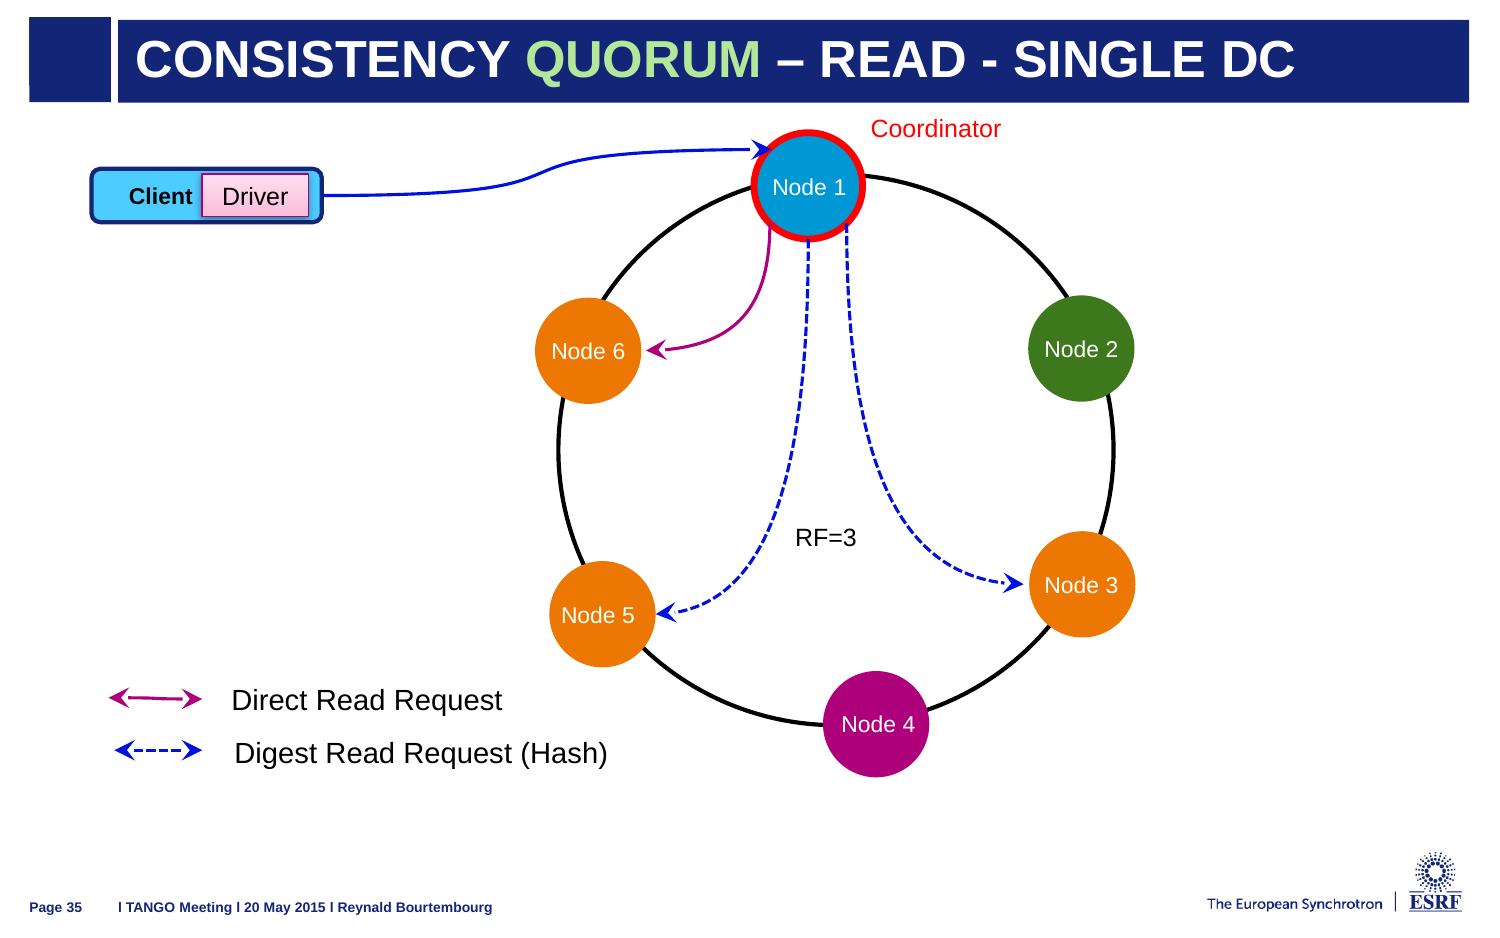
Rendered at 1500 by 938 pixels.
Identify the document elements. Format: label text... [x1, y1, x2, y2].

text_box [530, 297, 647, 405]
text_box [751, 133, 868, 241]
text_box [563, 502, 1111, 727]
picture [1175, 831, 1500, 938]
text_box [1023, 295, 1140, 402]
footer l TANGO Meeting l 20 May 2015 l Reynald Bourtembourg [118, 886, 1122, 916]
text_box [820, 670, 937, 778]
text_box [777, 174, 1067, 313]
text_box Coordinator [854, 105, 1018, 151]
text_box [643, 224, 772, 348]
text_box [321, 149, 772, 196]
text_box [544, 350, 920, 504]
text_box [754, 315, 1116, 493]
text_box Direct Read Request [216, 673, 550, 724]
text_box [539, 560, 656, 668]
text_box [91, 168, 322, 223]
text_box [674, 204, 746, 223]
title Consistency QUORUM – READ - Single DC [118, 19, 1470, 103]
text_box [603, 253, 638, 296]
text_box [1023, 530, 1140, 638]
slide_number Page 35 [29, 886, 98, 916]
text_box Digest Read Request (Hash) [219, 726, 656, 777]
text_box RF=3 [771, 513, 881, 559]
